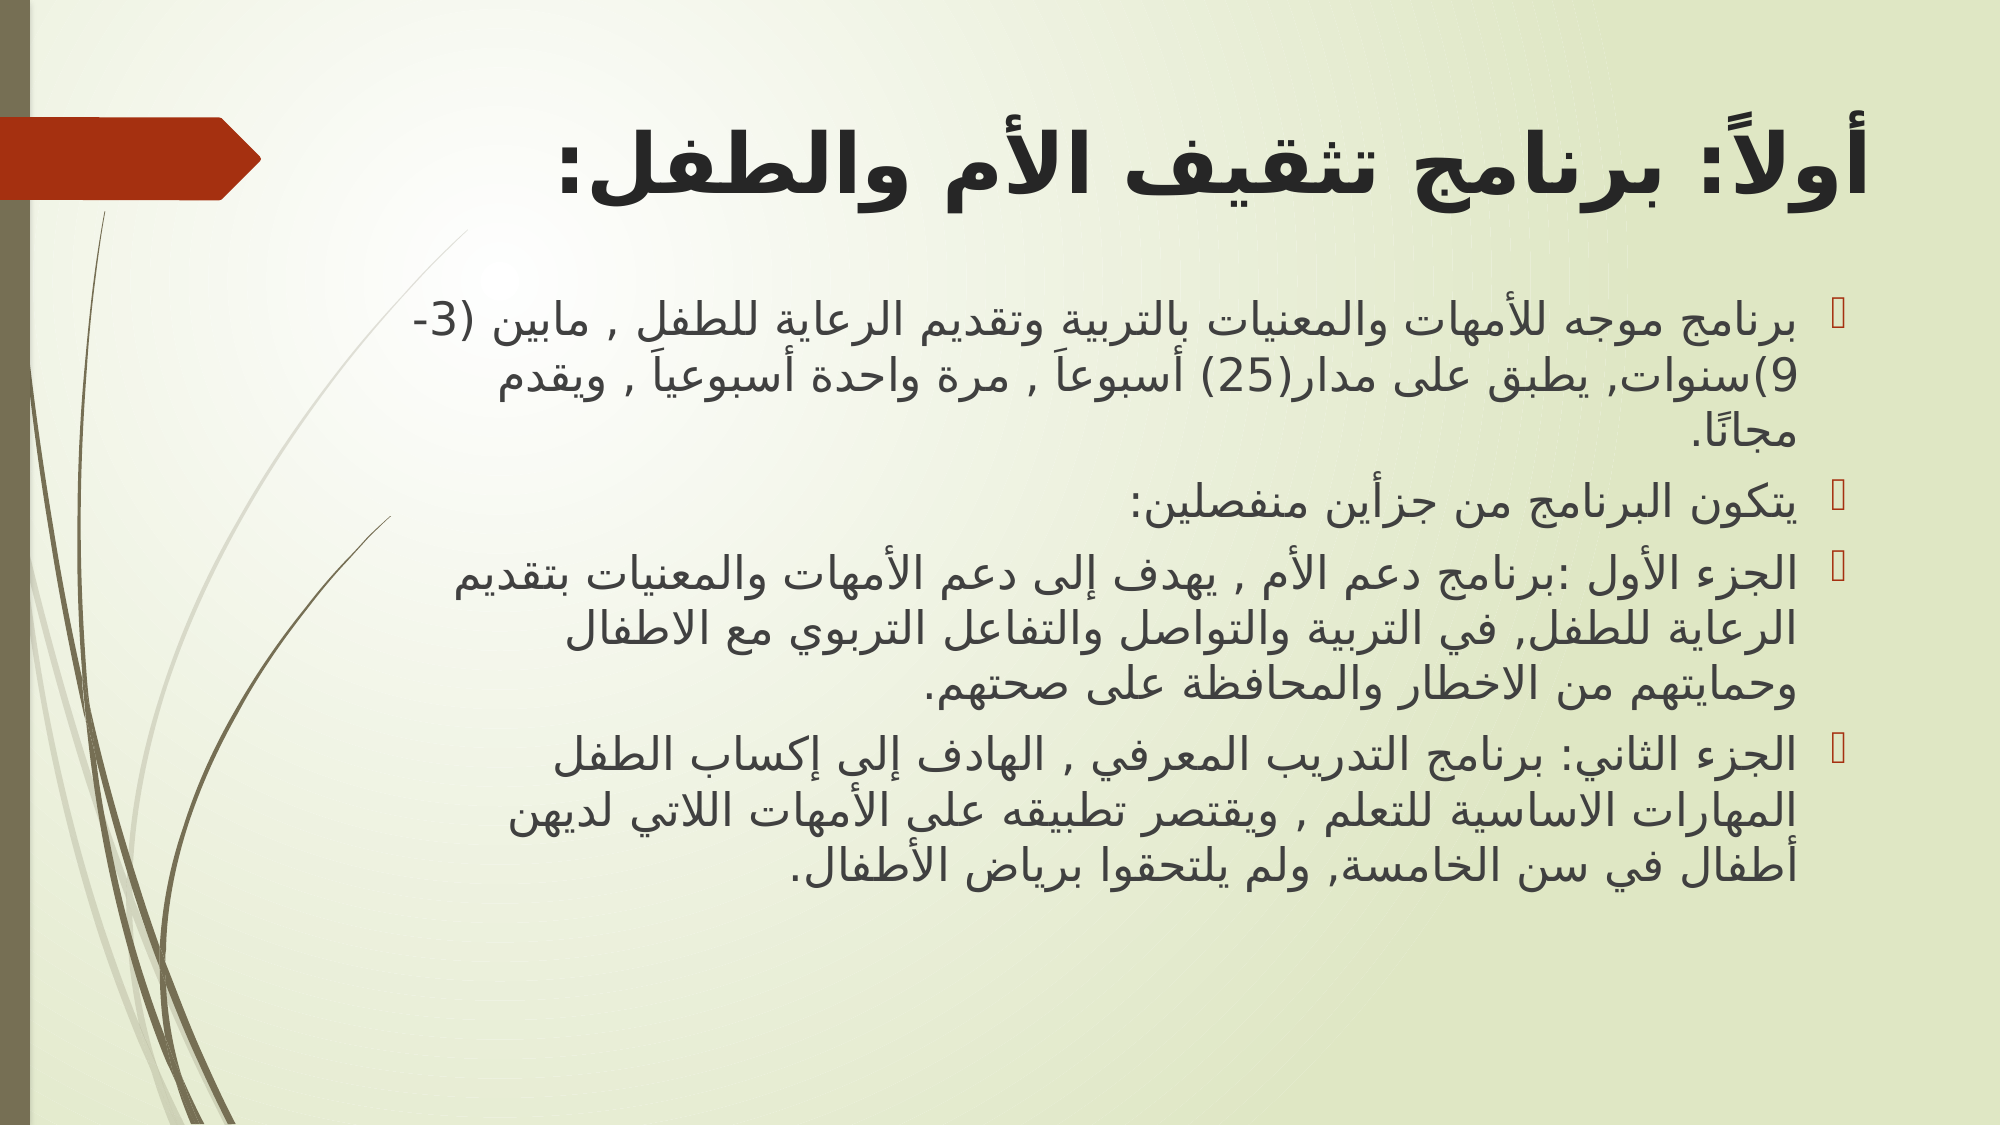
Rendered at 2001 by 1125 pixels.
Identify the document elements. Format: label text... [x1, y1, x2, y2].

title أولاً: برنامج تثقيف الأم والطفل: [425, 102, 1888, 260]
list برنامج موجه للأمهات والمعنيات بالتربية وتقديم الرعاية للطفل , مابين (3-9)سنوات, يطبق على مدار(25) أسبوعاَ , مرة واحدة أسبوعياَ , ويقدم مجانًا. يتكون البرنامج من جزأين منفصلين: الجزء الأول :برنامج دعم الأم , يهدف إلى دعم الأمهات والمعنيات بتقديم الرعاية للطفل, في التربية والتواصل والتفاعل التربوي مع الاطفال وحمايتهم من الاخطار والمحافظة على صحتهم. الجزء الثاني: برنامج التدريب المعرفي , الهادف إلى إكساب الطفل المهارات الاساسية للتعلم , ويقتصر تطبيقه على الأمهات اللاتي لديهن أطفال في سن الخامسة, ولم يلتحقوا برياض الأطفال. [396, 282, 1859, 903]
